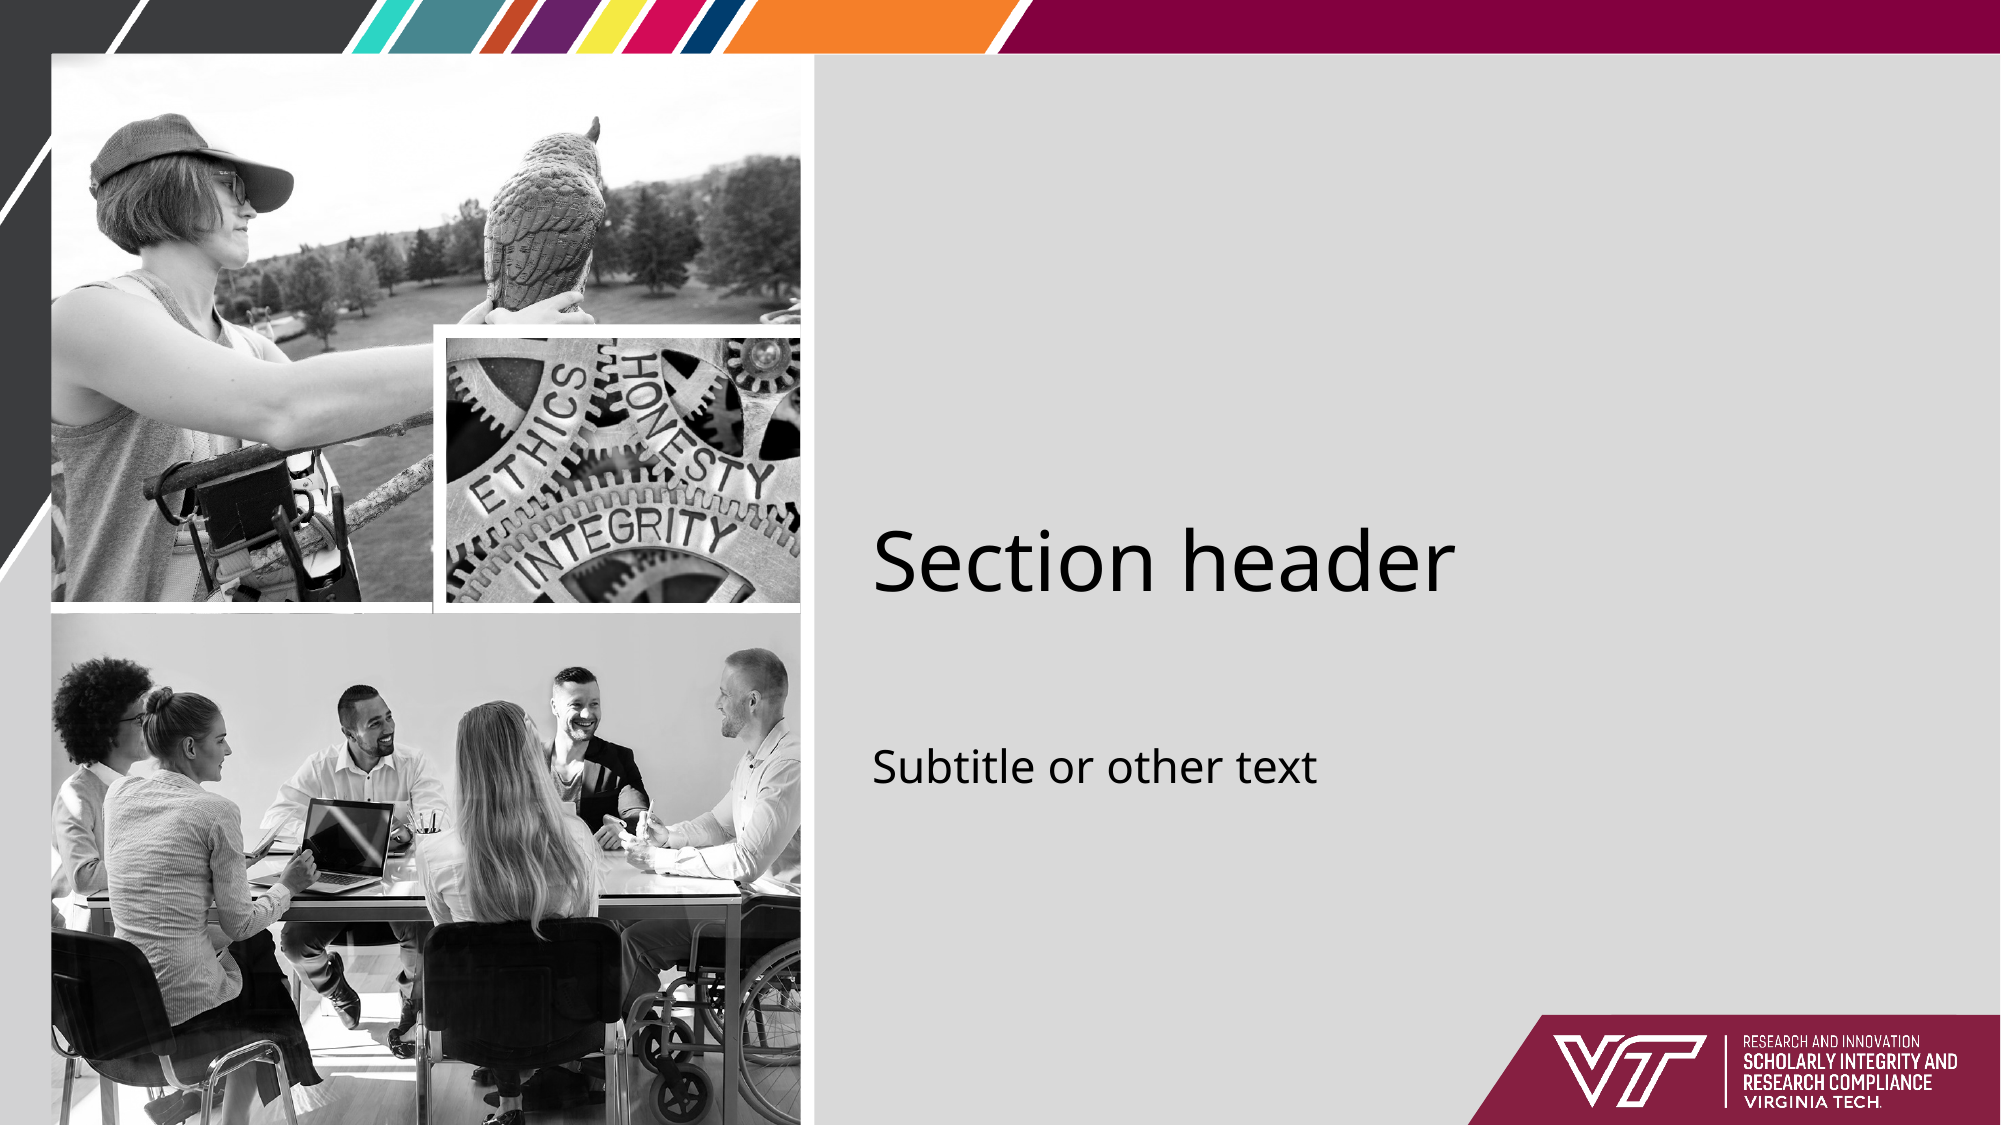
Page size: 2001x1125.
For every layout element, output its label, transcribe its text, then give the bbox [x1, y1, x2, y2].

picture [0, 0, 2000, 1125]
picture [1553, 1035, 1957, 1108]
subtitle Subtitle or other text [872, 732, 1902, 848]
title Section header [872, 66, 1902, 610]
